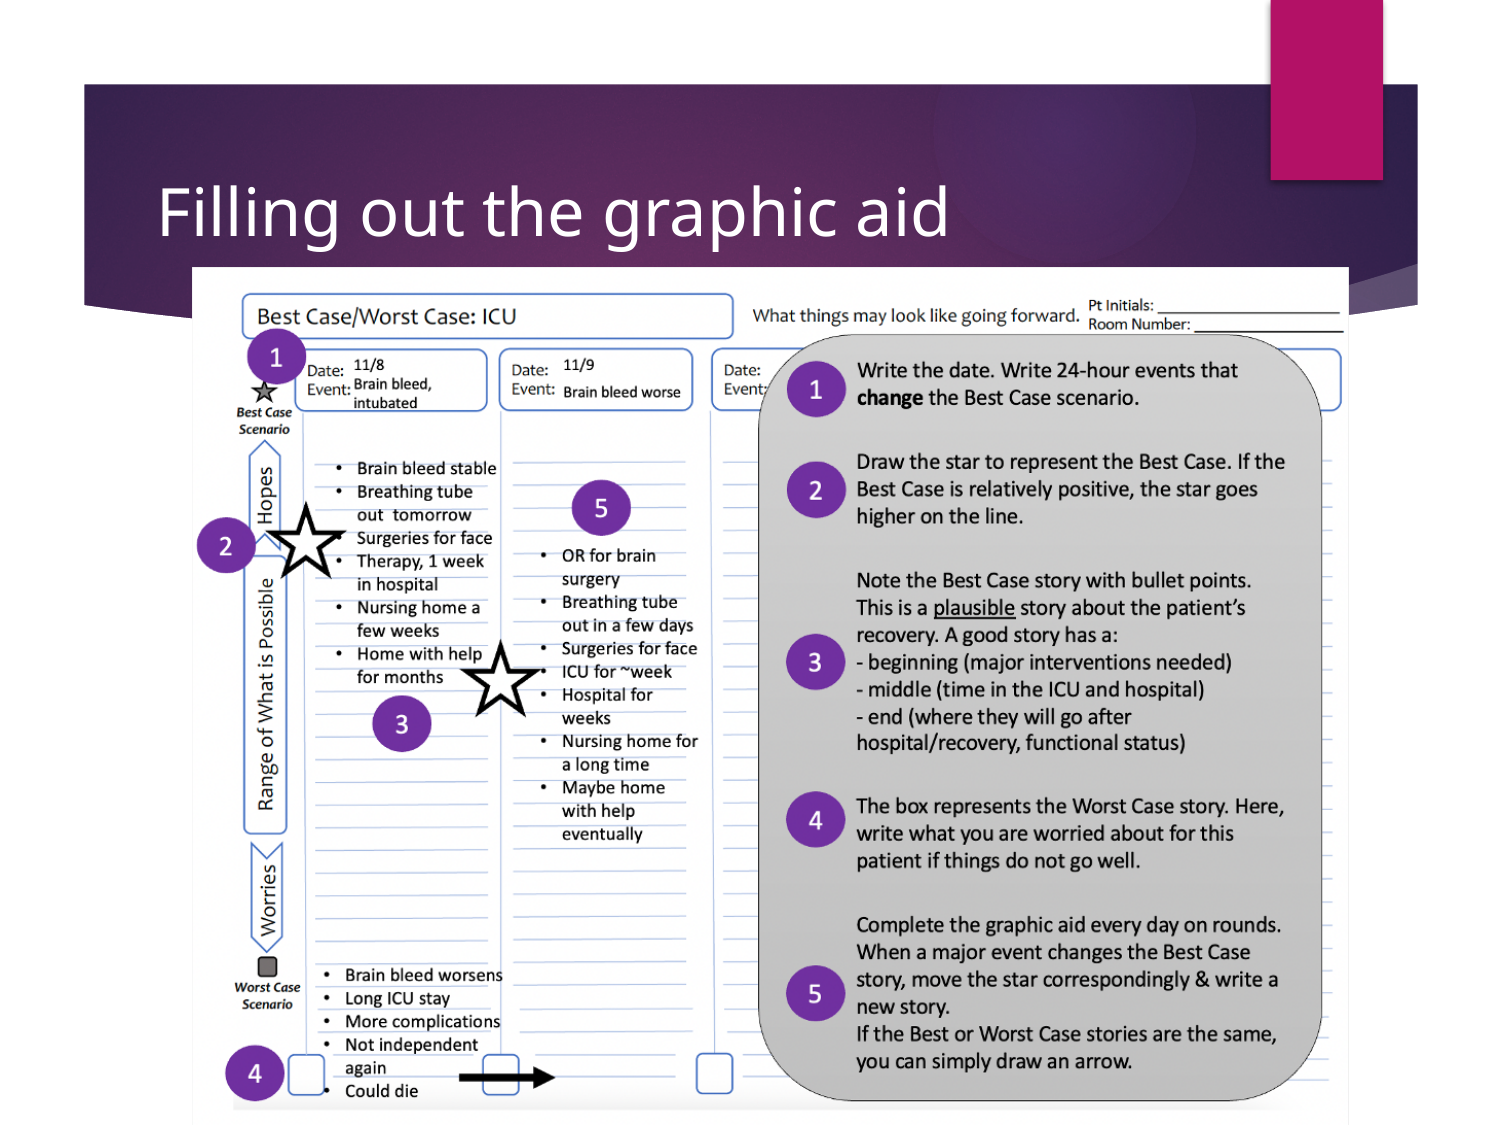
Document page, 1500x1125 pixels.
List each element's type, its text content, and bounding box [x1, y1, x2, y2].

picture [190, 266, 1351, 1125]
text_box Filling out the graphic aid [141, 152, 1361, 269]
